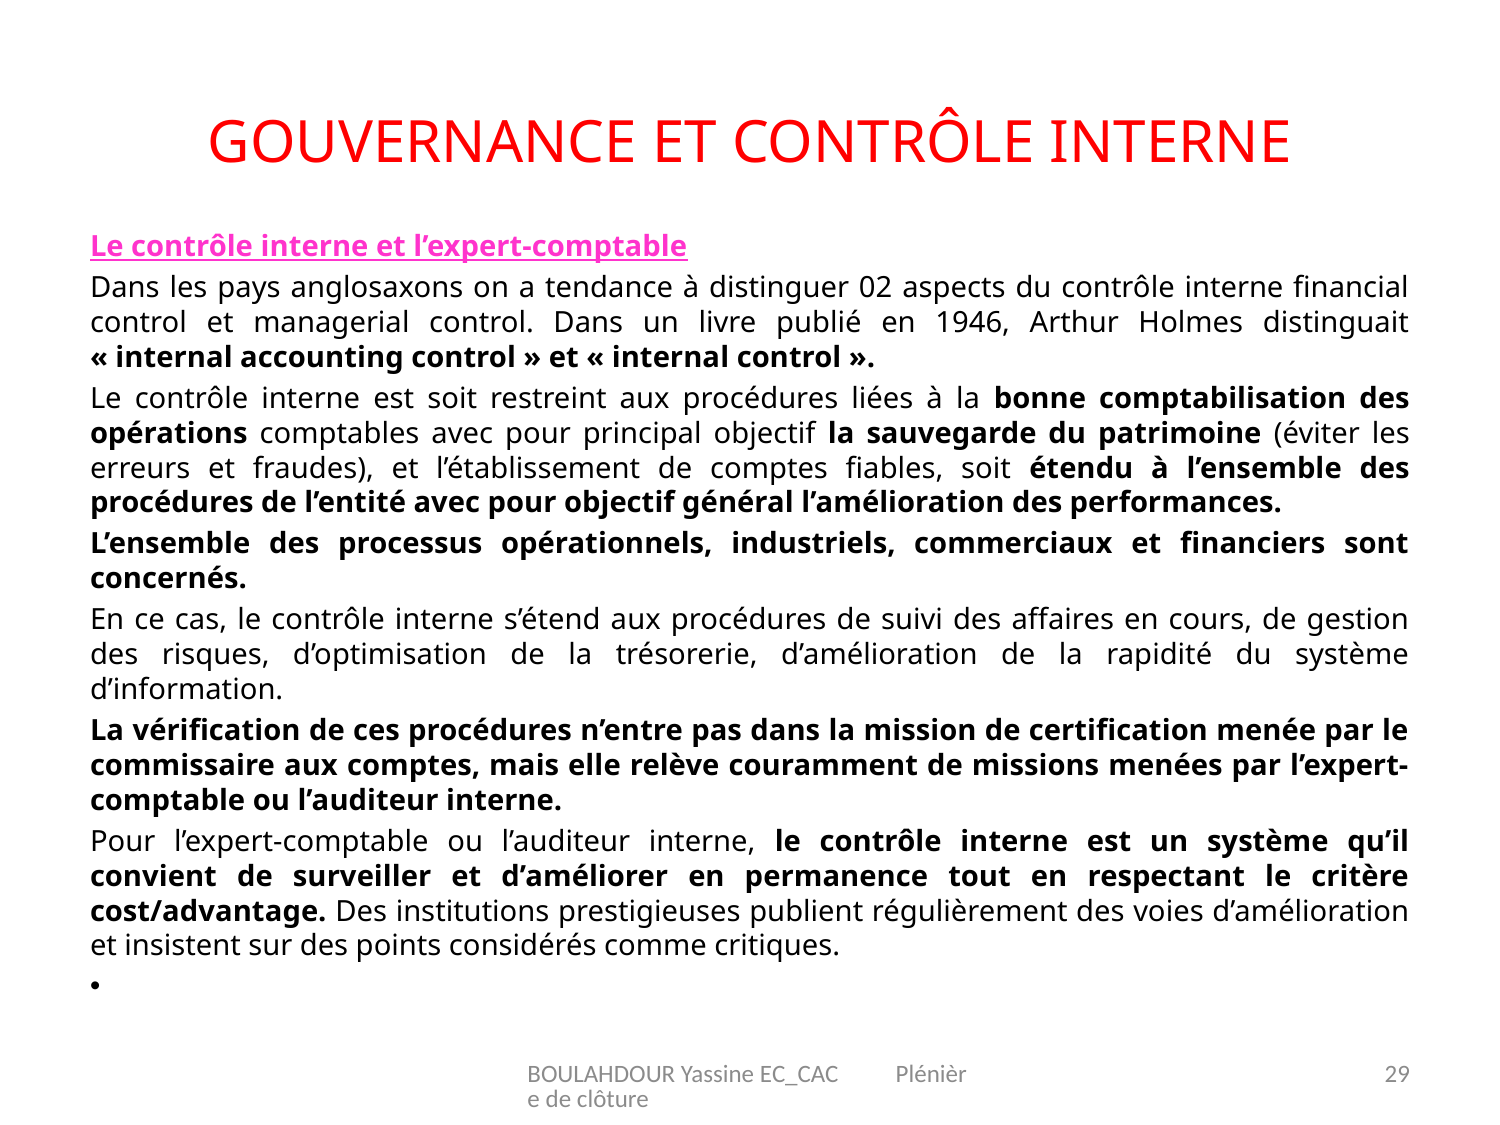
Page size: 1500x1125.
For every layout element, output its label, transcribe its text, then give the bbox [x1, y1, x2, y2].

footer BOULAHDOUR Yassine EC_CAC Plénière de clôture [512, 1042, 988, 1103]
list Le contrôle interne et l’expert-comptable Dans les pays anglosaxons on a tendance à distinguer 02 aspects du contrôle interne financial control et managerial control. Dans un livre publié en 1946, Arthur Holmes distinguait « internal accounting control » et « internal control ». Le contrôle interne est soit restreint aux procédures liées à la bonne comptabilisation des opérations comptables avec pour principal objectif la sauvegarde du patrimoine (éviter les erreurs et fraudes), et l’établissement de comptes fiables, soit étendu à l’ensemble des procédures de l’entité avec pour objectif général l’amélioration des performances. L’ensemble des processus opérationnels, industriels, commerciaux et financiers sont concernés. En ce cas, le contrôle interne s’étend aux procédures de suivi des affaires en cours, de gestion des risques, d’optimisation de la trésorerie, d’amélioration de la rapidité du système d’information. La vérification de ces procédures n’entre pas dans la mission de certification menée par le commissaire aux comptes, mais elle relève couramment de missions menées par l’expert-comptable ou l’auditeur interne. Pour l’expert-comptable ou l’auditeur interne, le contrôle interne est un système qu’il convient de surveiller et d’améliorer en permanence tout en respectant le critère cost/advantage. Des institutions prestigieuses publient régulièrement des voies d’amélioration et insistent sur des points considérés comme critiques. [75, 219, 1425, 1005]
title Gouvernance et contrôle interne [75, 45, 1425, 219]
slide_number 29 [1074, 1042, 1425, 1103]
